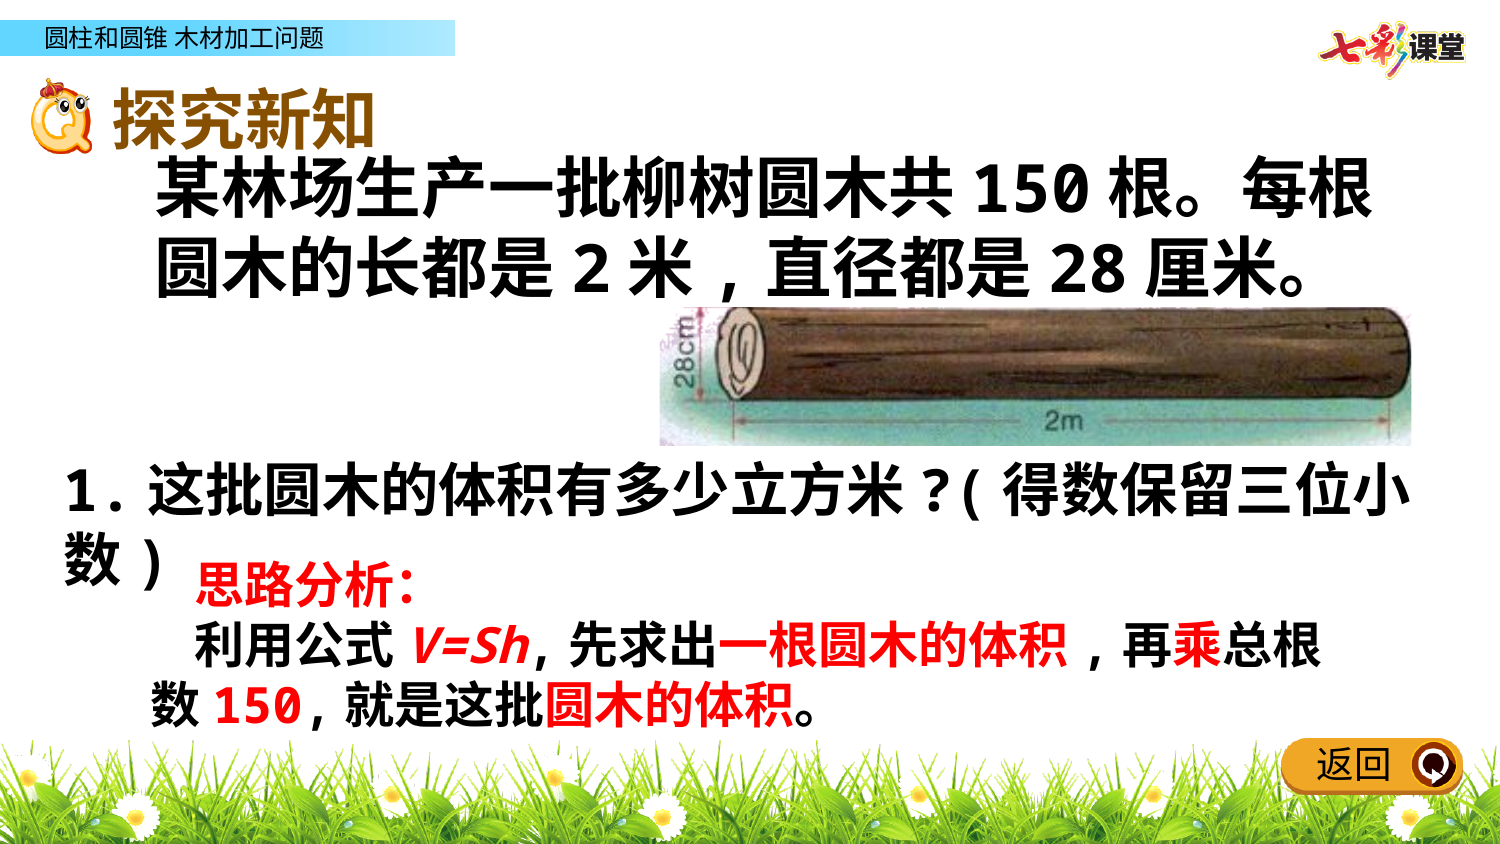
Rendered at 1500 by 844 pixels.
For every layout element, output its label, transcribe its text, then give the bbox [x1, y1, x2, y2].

text_box 思路分析： 利用公式V=Sh,先求出一根圆木的体积,再乘总根数150,就是这批圆木的体积。 [135, 601, 1362, 742]
picture [659, 307, 1412, 446]
picture [31, 78, 92, 154]
picture [1316, 20, 1468, 80]
text_box 某林场生产一批柳树圆木共150根。每根圆木的长都是2米,直径都是28厘米。 [139, 138, 1400, 313]
text_box 探究新知 [100, 72, 404, 164]
text_box 1.这批圆木的体积有多少立方米?(得数保留三位小数) [48, 445, 1471, 601]
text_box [1281, 733, 1464, 795]
picture [0, 740, 1500, 844]
